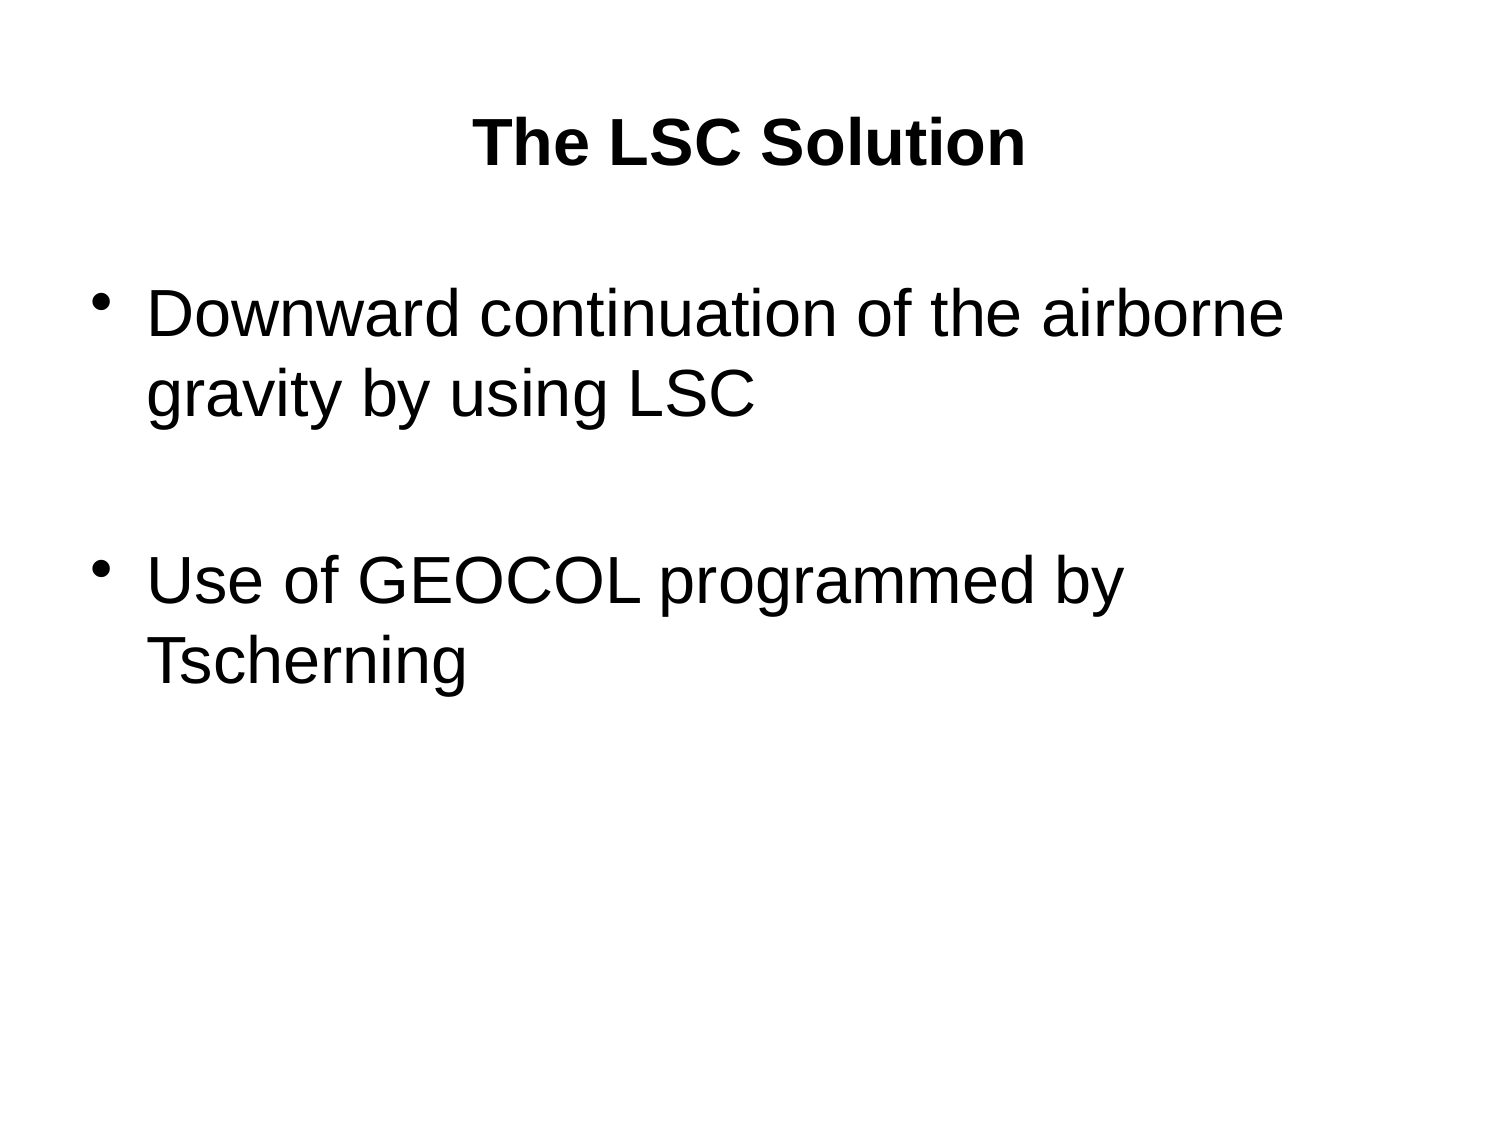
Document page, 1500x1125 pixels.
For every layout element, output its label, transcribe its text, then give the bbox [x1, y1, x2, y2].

title The LSC Solution [74, 44, 1426, 233]
list Downward continuation of the airborne gravity by using LSC Use of GEOCOL programmed by Tscherning [74, 262, 1426, 1006]
